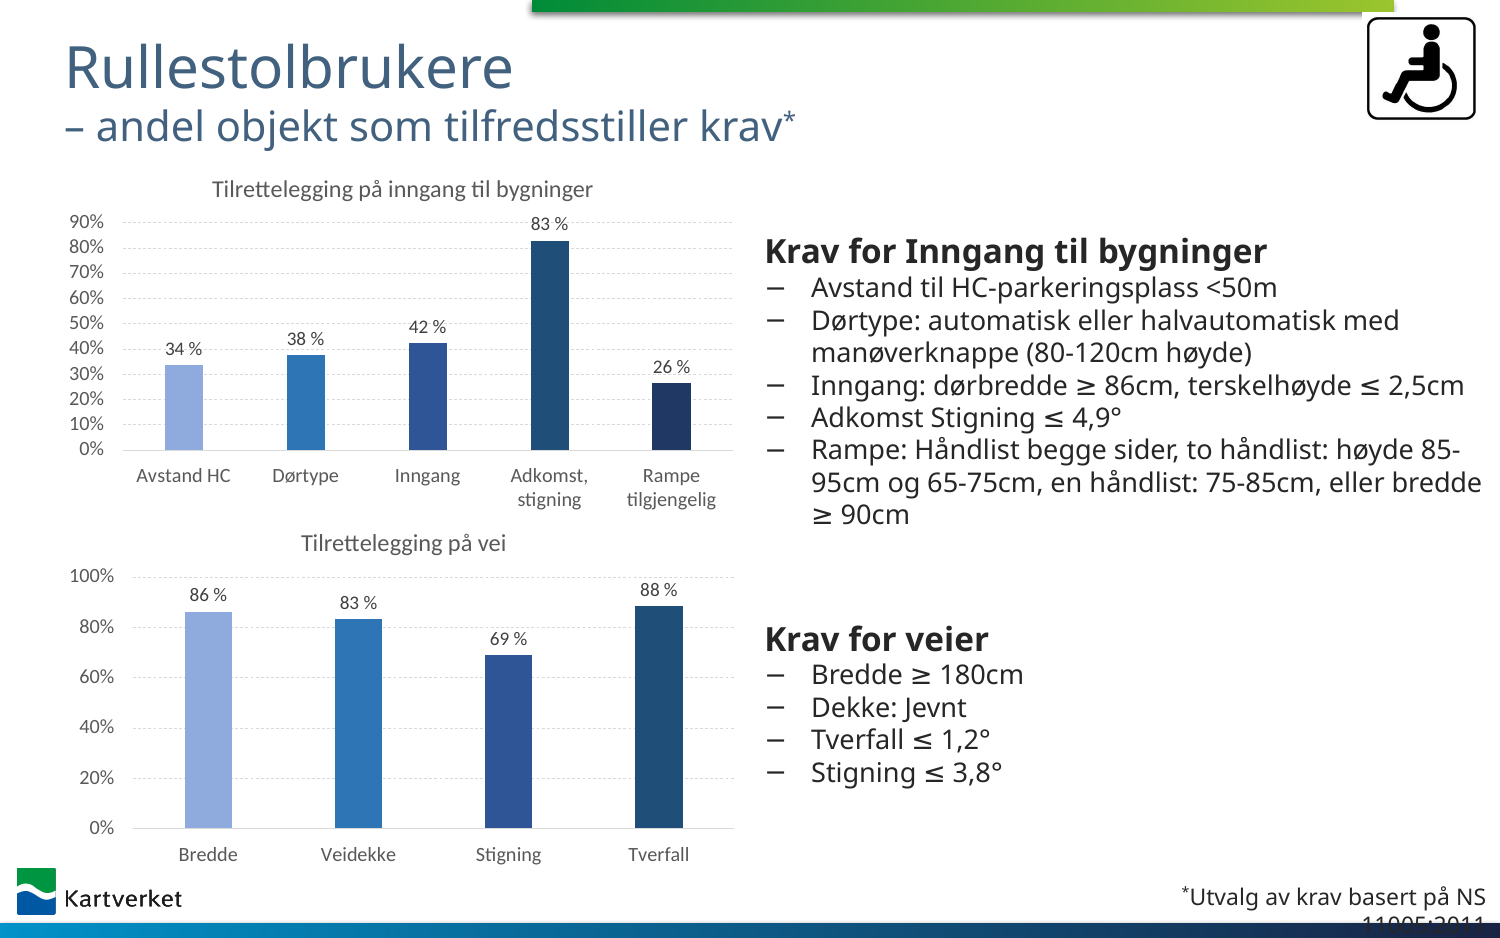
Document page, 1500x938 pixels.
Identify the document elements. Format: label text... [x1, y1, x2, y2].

picture [1362, 12, 1481, 126]
picture [62, 166, 744, 519]
text_box Krav for veier Bredde ≥ 180cm Dekke: Jevnt Tverfall ≤ 1,2° Stigning ≤ 3,8° [749, 610, 1500, 795]
picture [62, 520, 746, 874]
text_box Rullestolbrukere – andel objekt som tilfredsstiller krav* [49, 25, 1431, 158]
text_box Krav for Inngang til bygninger Avstand til HC-parkeringsplass <50m Dørtype: automatisk eller halvautomatisk med manøverknappe (80-120cm høyde) Inngang: dørbredde ≥ 86cm, terskelhøyde ≤ 2,5cm Adkomst Stigning ≤ 4,9° Rampe: Håndlist begge sider, to håndlist: høyde 85-95cm og 65-75cm, en håndlist: 75-85cm, eller bredde ≥ 90cm [749, 223, 1500, 538]
text_box *Utvalg av krav basert på NS 11005:2011 [1068, 873, 1500, 938]
